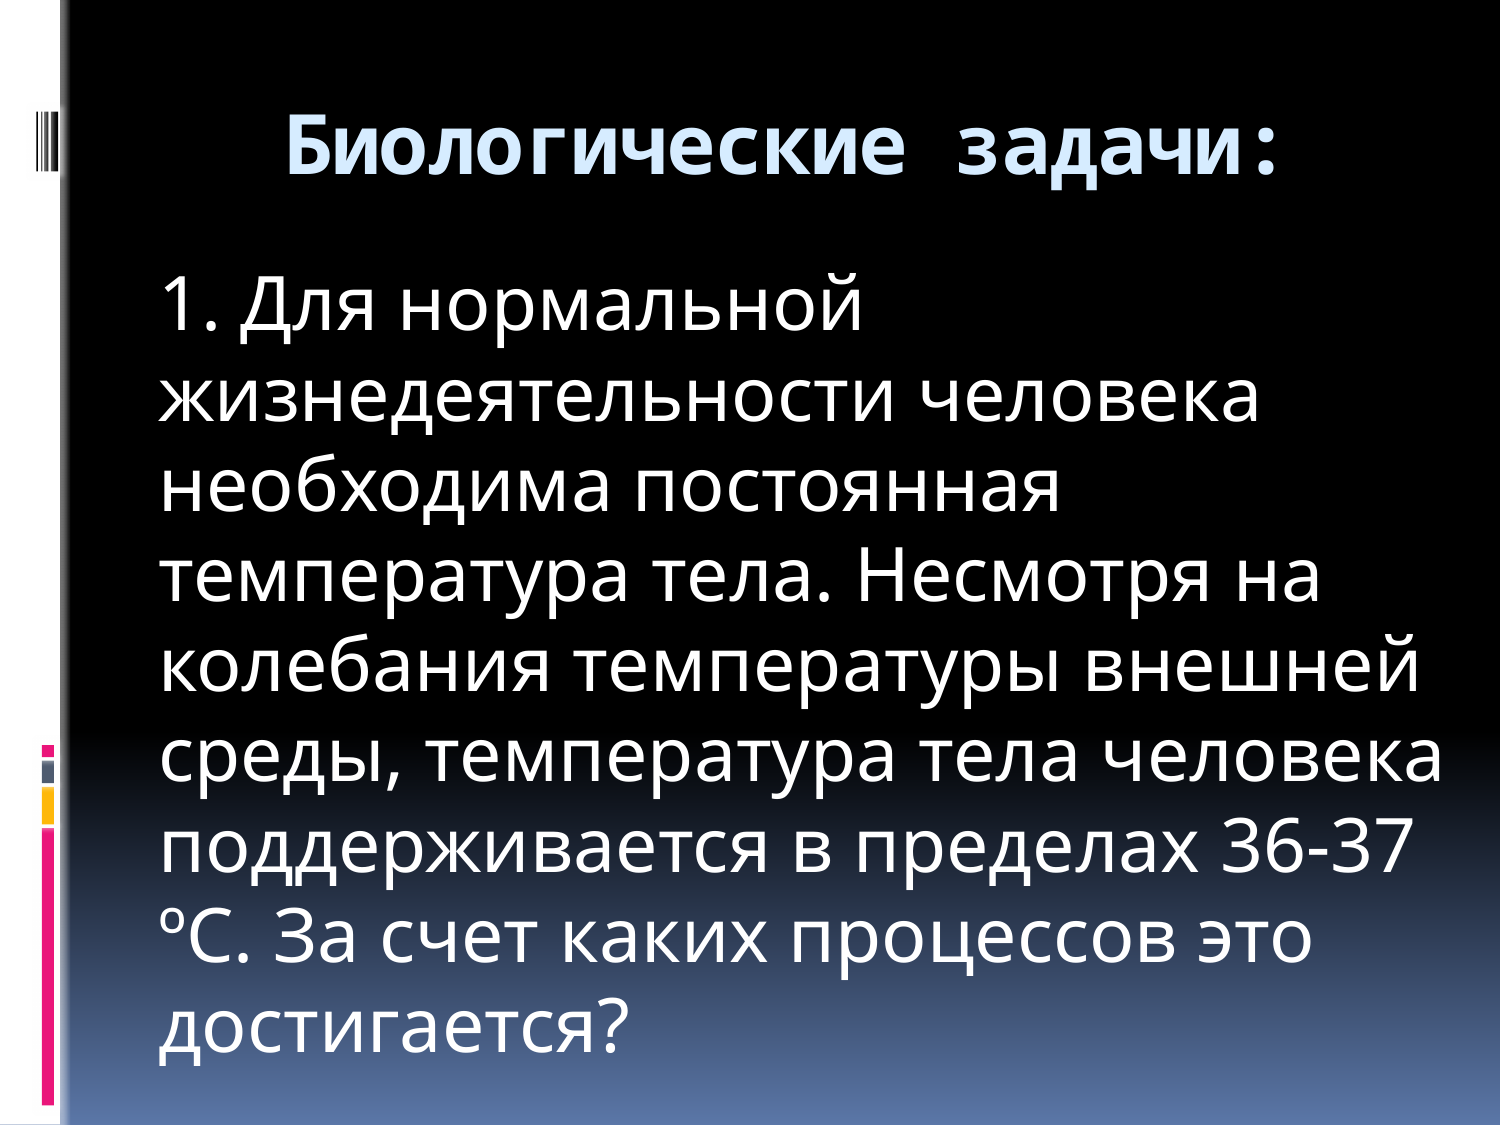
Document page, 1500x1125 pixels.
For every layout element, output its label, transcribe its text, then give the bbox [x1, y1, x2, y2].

title Биологические задачи: [150, 83, 1425, 235]
list 1. Для нормальной жизнедеятельности человека необходима постоянная температура тела. Несмотря на колебания температуры внешней среды, температура тела человека поддерживается в пределах 36-37 ºС. За счет каких процессов это достигается? [82, 246, 1465, 1090]
